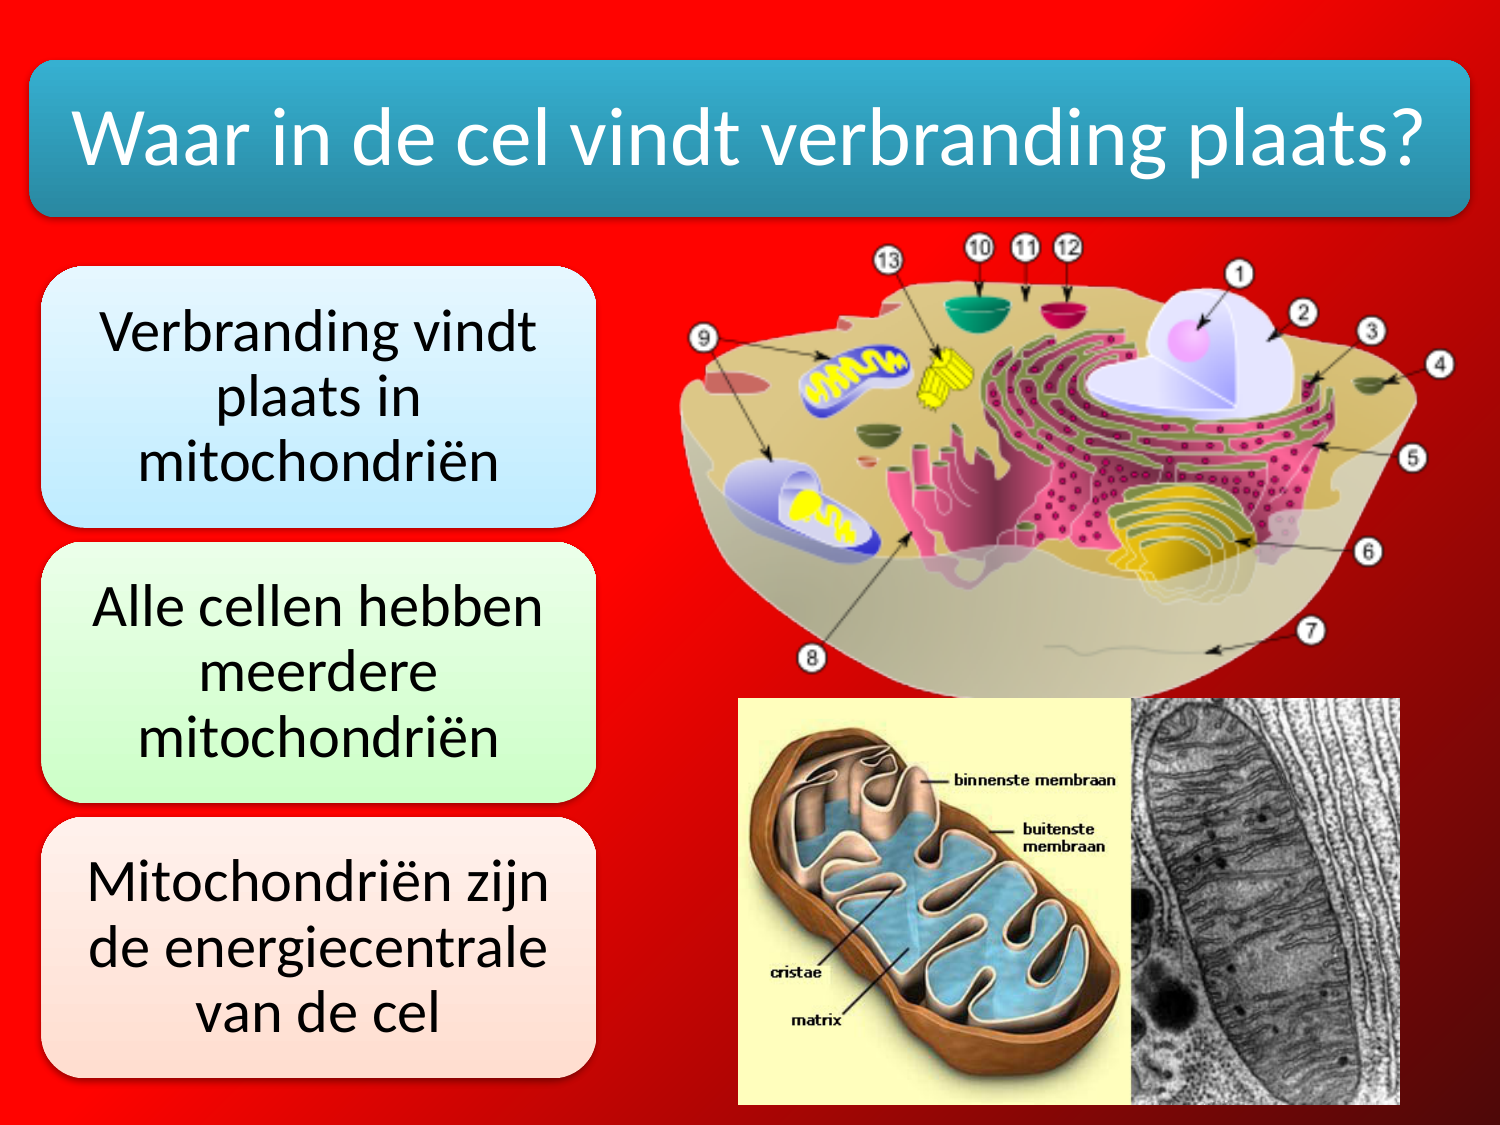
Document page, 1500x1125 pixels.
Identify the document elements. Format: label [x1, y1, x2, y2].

list [41, 262, 597, 1083]
text_box [29, 44, 1471, 233]
picture [678, 231, 1458, 1106]
